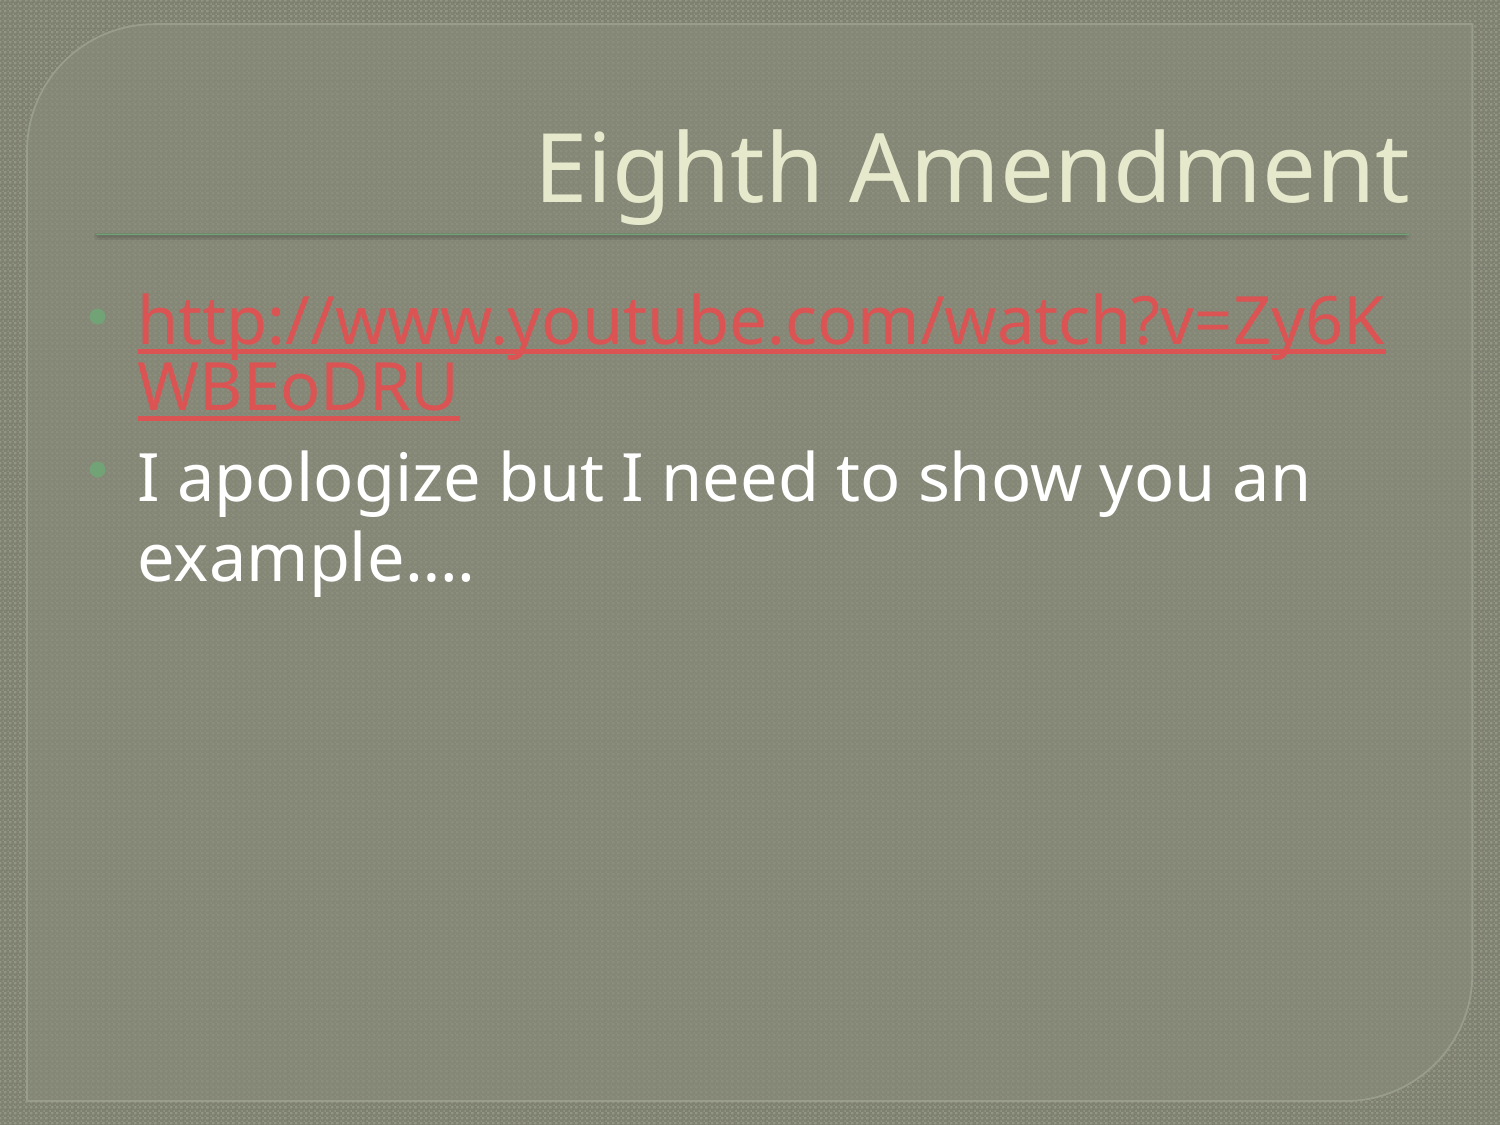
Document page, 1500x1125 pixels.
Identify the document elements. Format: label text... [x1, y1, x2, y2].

title Eighth Amendment [75, 41, 1425, 230]
list http://www.youtube.com/watch?v=Zy6KWBEoDRU I apologize but I need to show you an example…. [75, 270, 1425, 1013]
